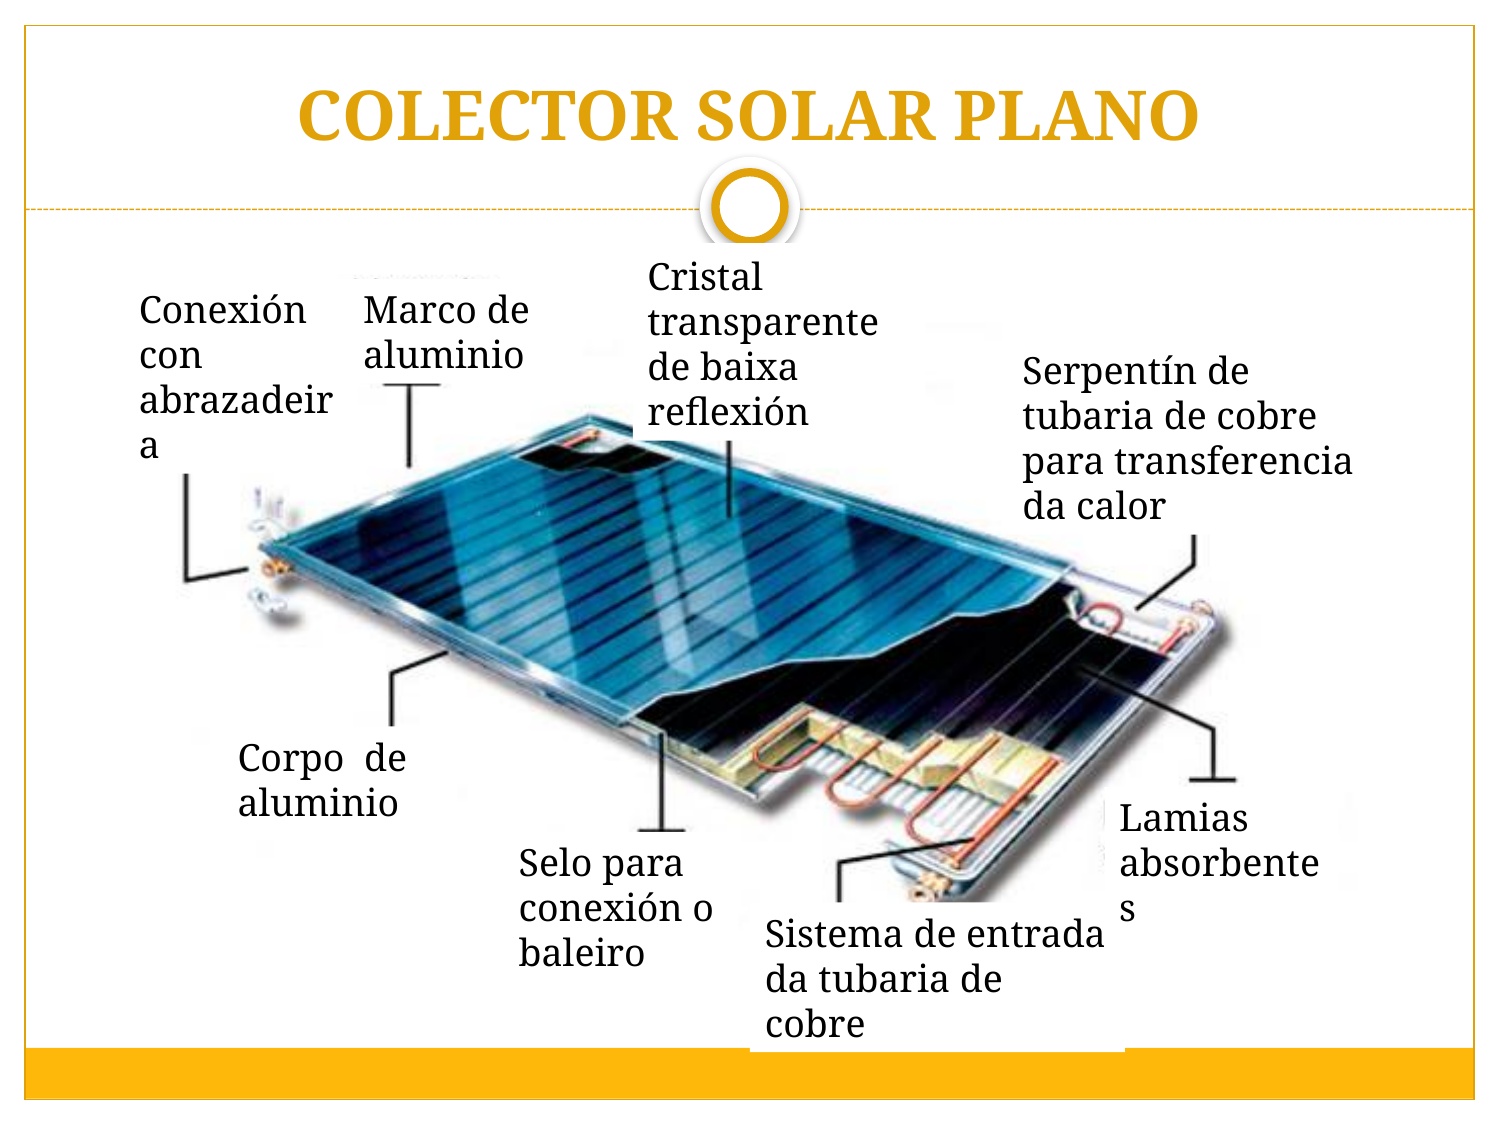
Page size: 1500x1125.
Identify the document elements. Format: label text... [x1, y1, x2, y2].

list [111, 243, 1400, 1043]
title COLECTOR SOLAR PLANO [49, 37, 1450, 162]
